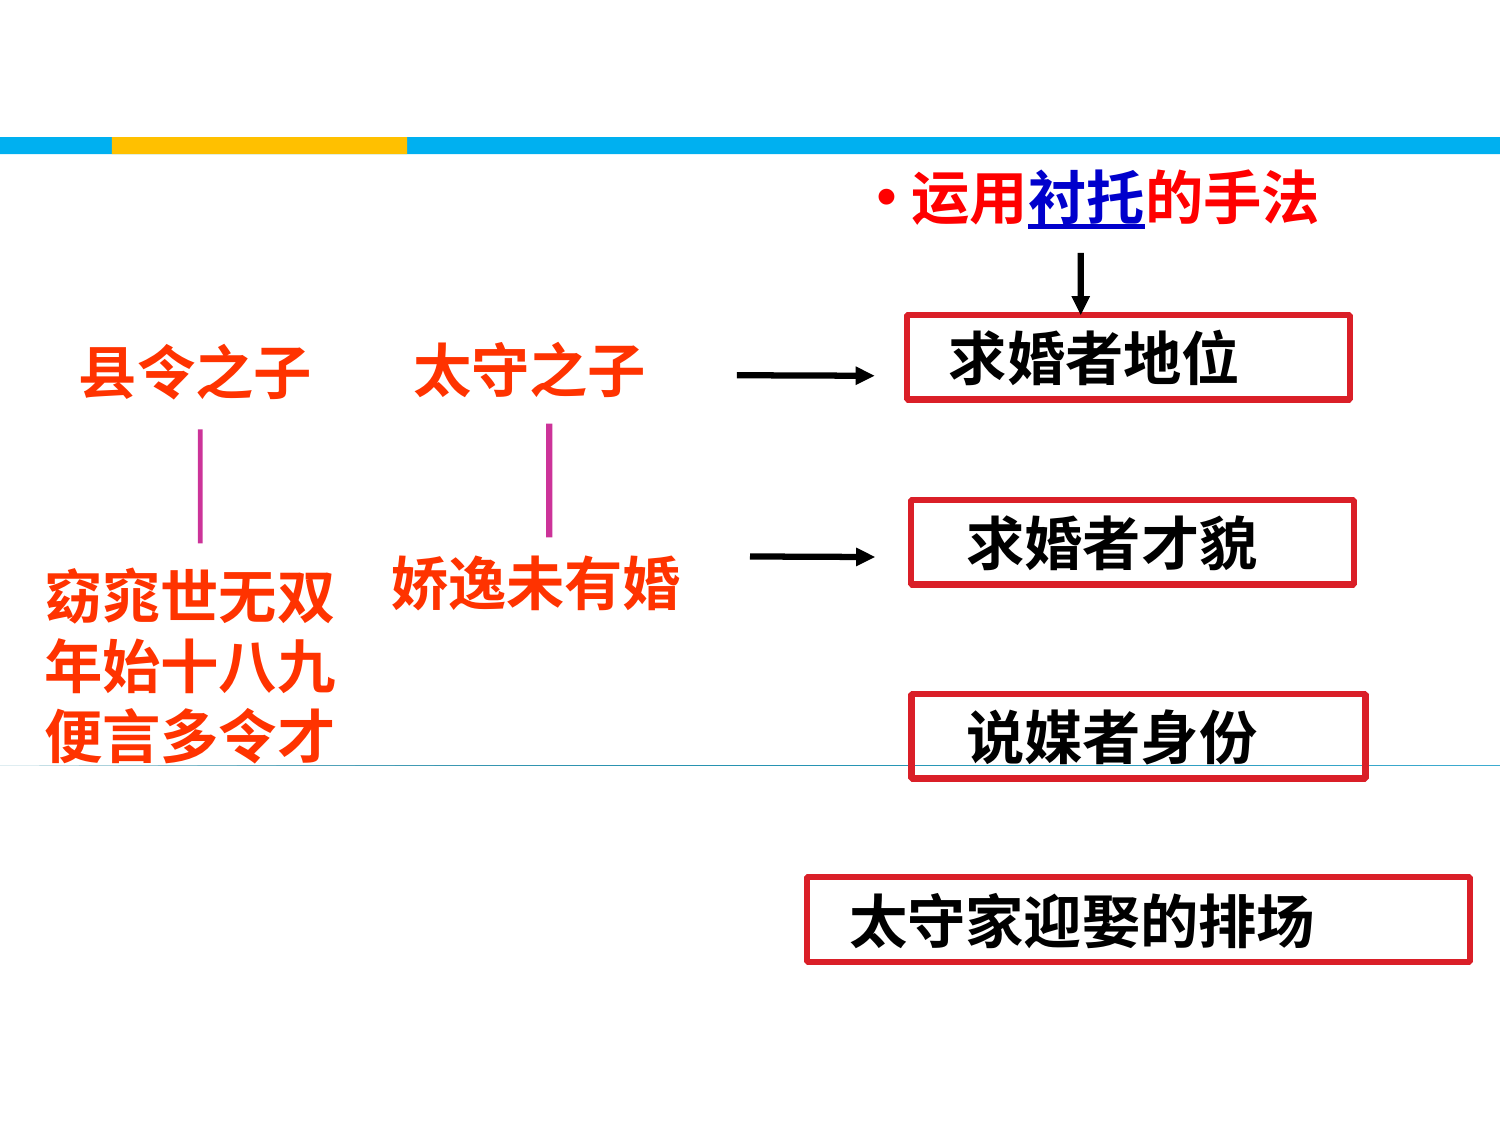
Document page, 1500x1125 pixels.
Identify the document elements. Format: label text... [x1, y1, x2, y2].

text_box 运用衬托的手法 [861, 154, 1447, 239]
text_box [111, 137, 408, 155]
text_box 县令之子 [64, 328, 377, 414]
text_box 求婚者地位 [907, 314, 1351, 400]
text_box 求婚者才貌 [911, 499, 1354, 585]
text_box 太守家迎娶的排场 [807, 877, 1470, 963]
text_box 说媒者身份 [911, 693, 1366, 779]
text_box [1074, 252, 1087, 315]
text_box 窈窕世无双 年始十八九便言多令才 [29, 552, 405, 778]
text_box 太守之子 [398, 326, 736, 411]
text_box [736, 369, 875, 382]
text_box [749, 550, 875, 564]
text_box [408, 137, 1500, 155]
text_box [0, 137, 111, 155]
text_box 娇逸未有婚 [375, 539, 759, 625]
